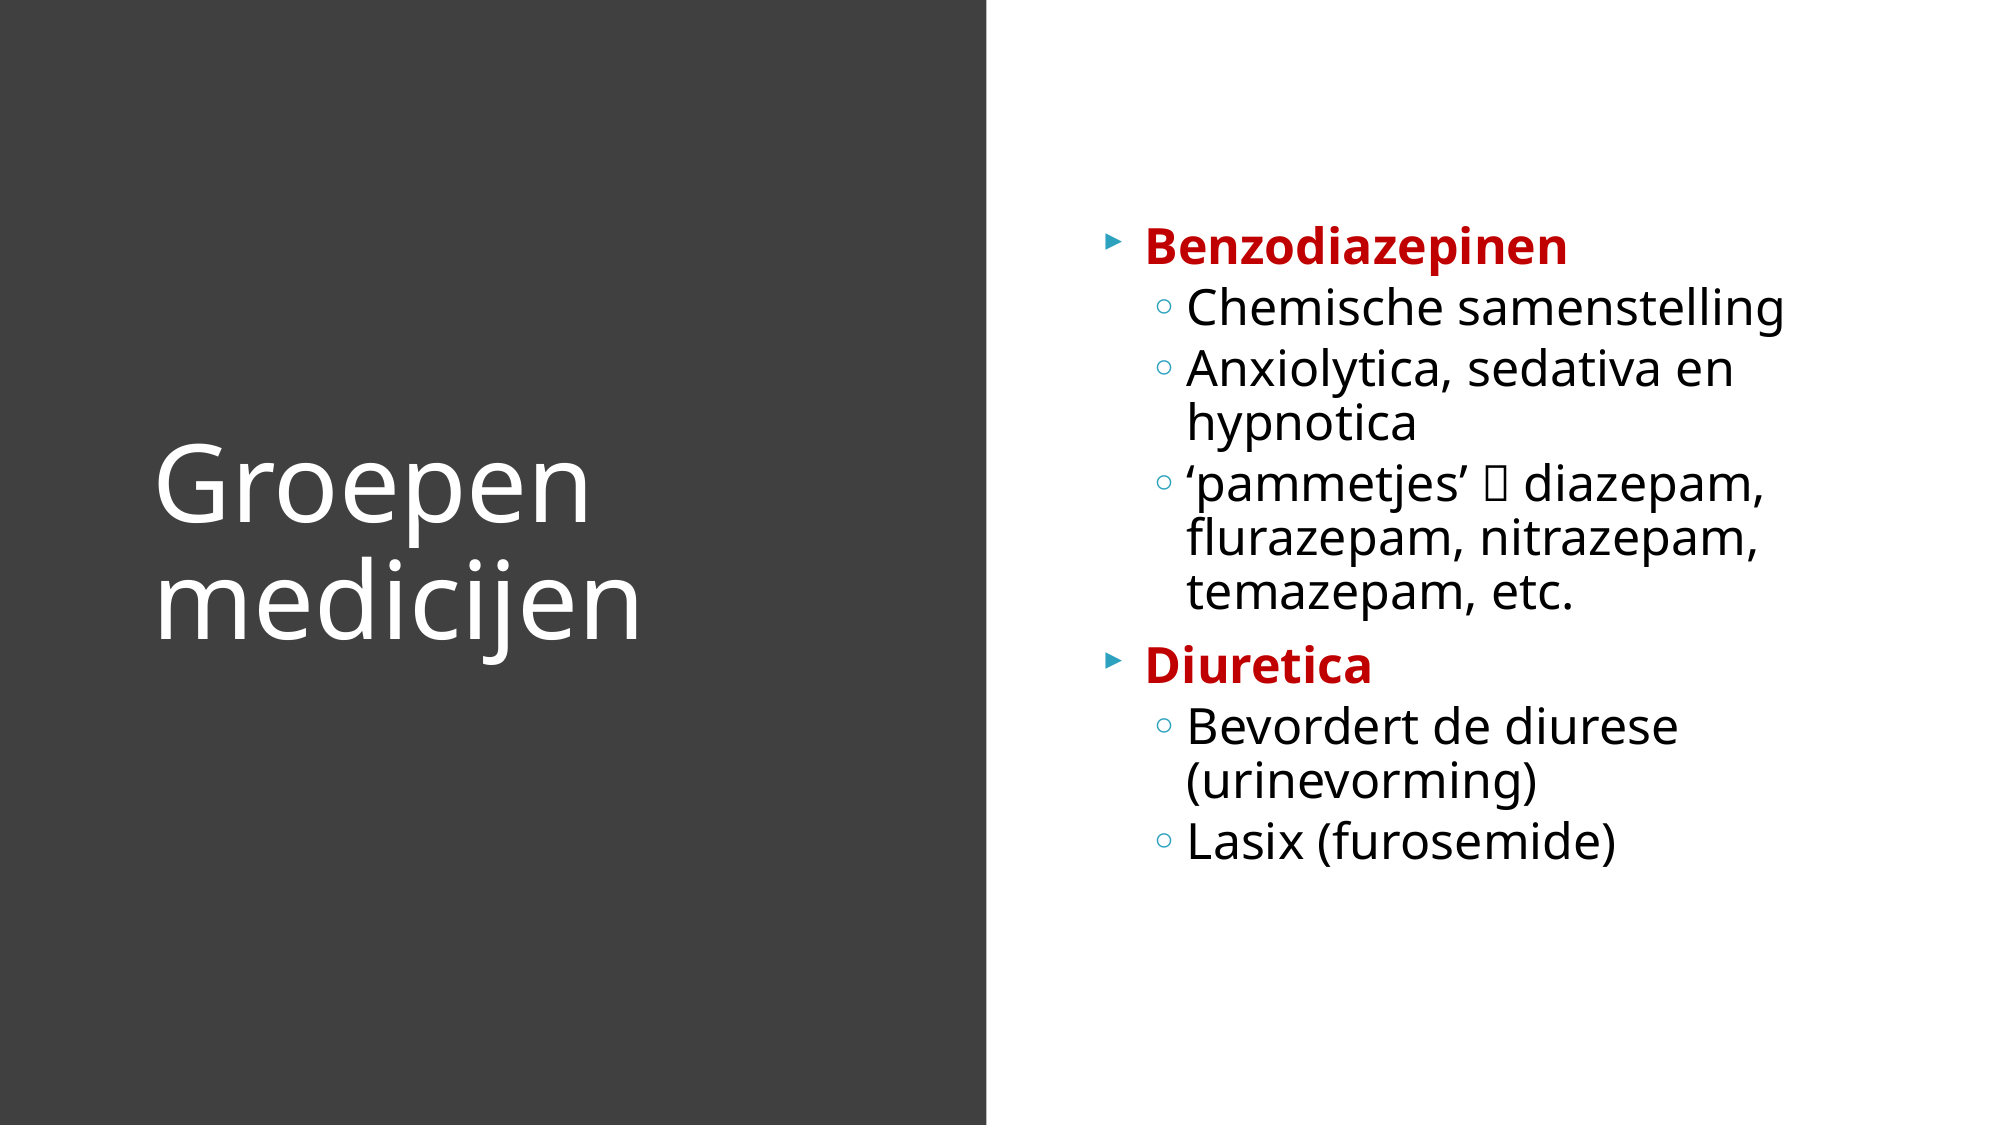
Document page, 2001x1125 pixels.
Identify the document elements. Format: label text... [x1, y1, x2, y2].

text_box [0, 0, 987, 1125]
list Benzodiazepinen Chemische samenstelling Anxiolytica, sedativa en hypnotica ‘pammetjes’  diazepam, flurazepam, nitrazepam, temazepam, etc. Diuretica Bevordert de diurese (urinevorming) Lasix (furosemide) [1069, 101, 1863, 990]
title Groepen medicijen [137, 101, 925, 990]
